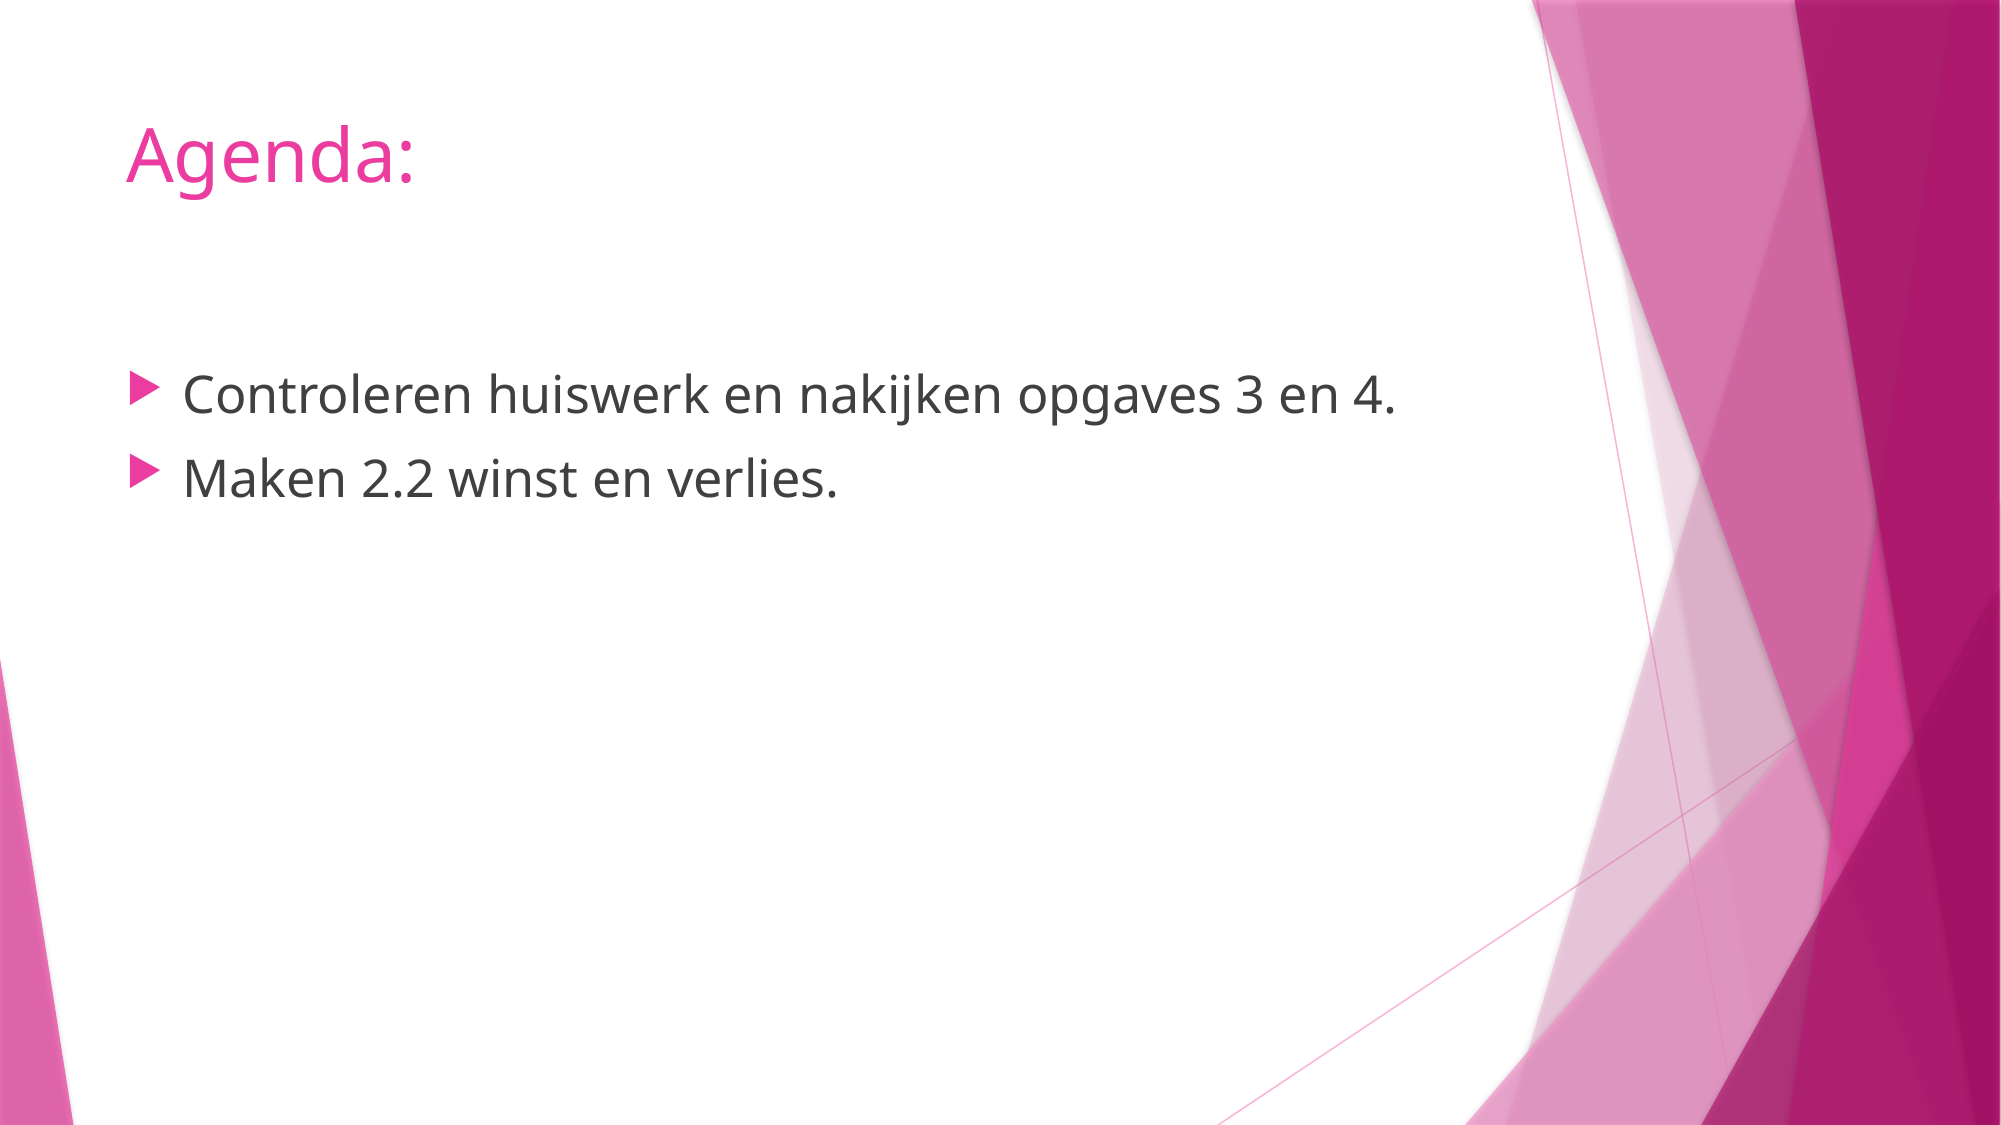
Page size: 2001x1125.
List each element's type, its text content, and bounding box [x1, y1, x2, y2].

title Agenda: [111, 99, 1522, 317]
list Controleren huiswerk en nakijken opgaves 3 en 4. Maken 2.2 winst en verlies. [111, 354, 1522, 992]
